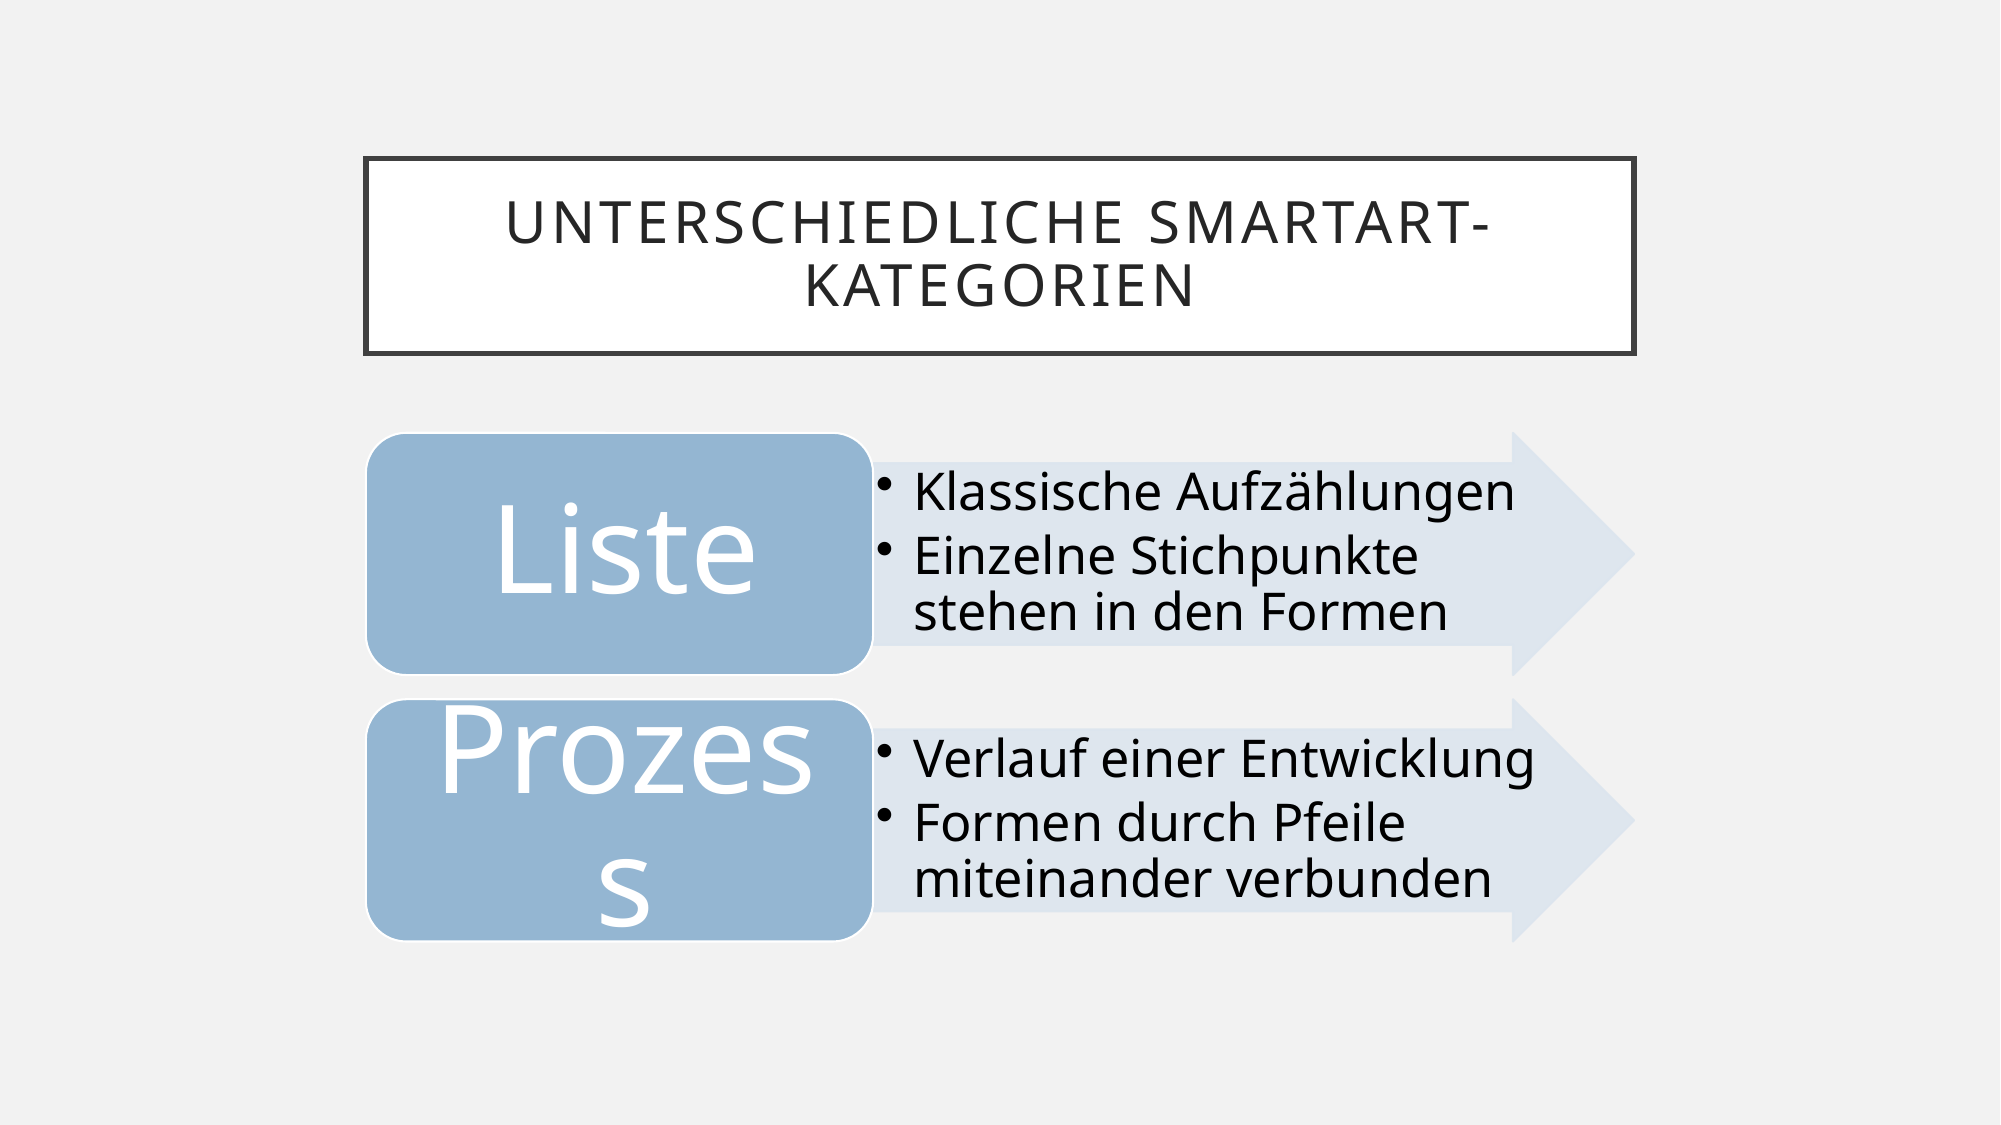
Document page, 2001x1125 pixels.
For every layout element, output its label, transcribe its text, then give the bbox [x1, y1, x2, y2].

title Unterschiedliche SmartArt-Kategorien [363, 156, 1637, 356]
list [365, 432, 1635, 942]
